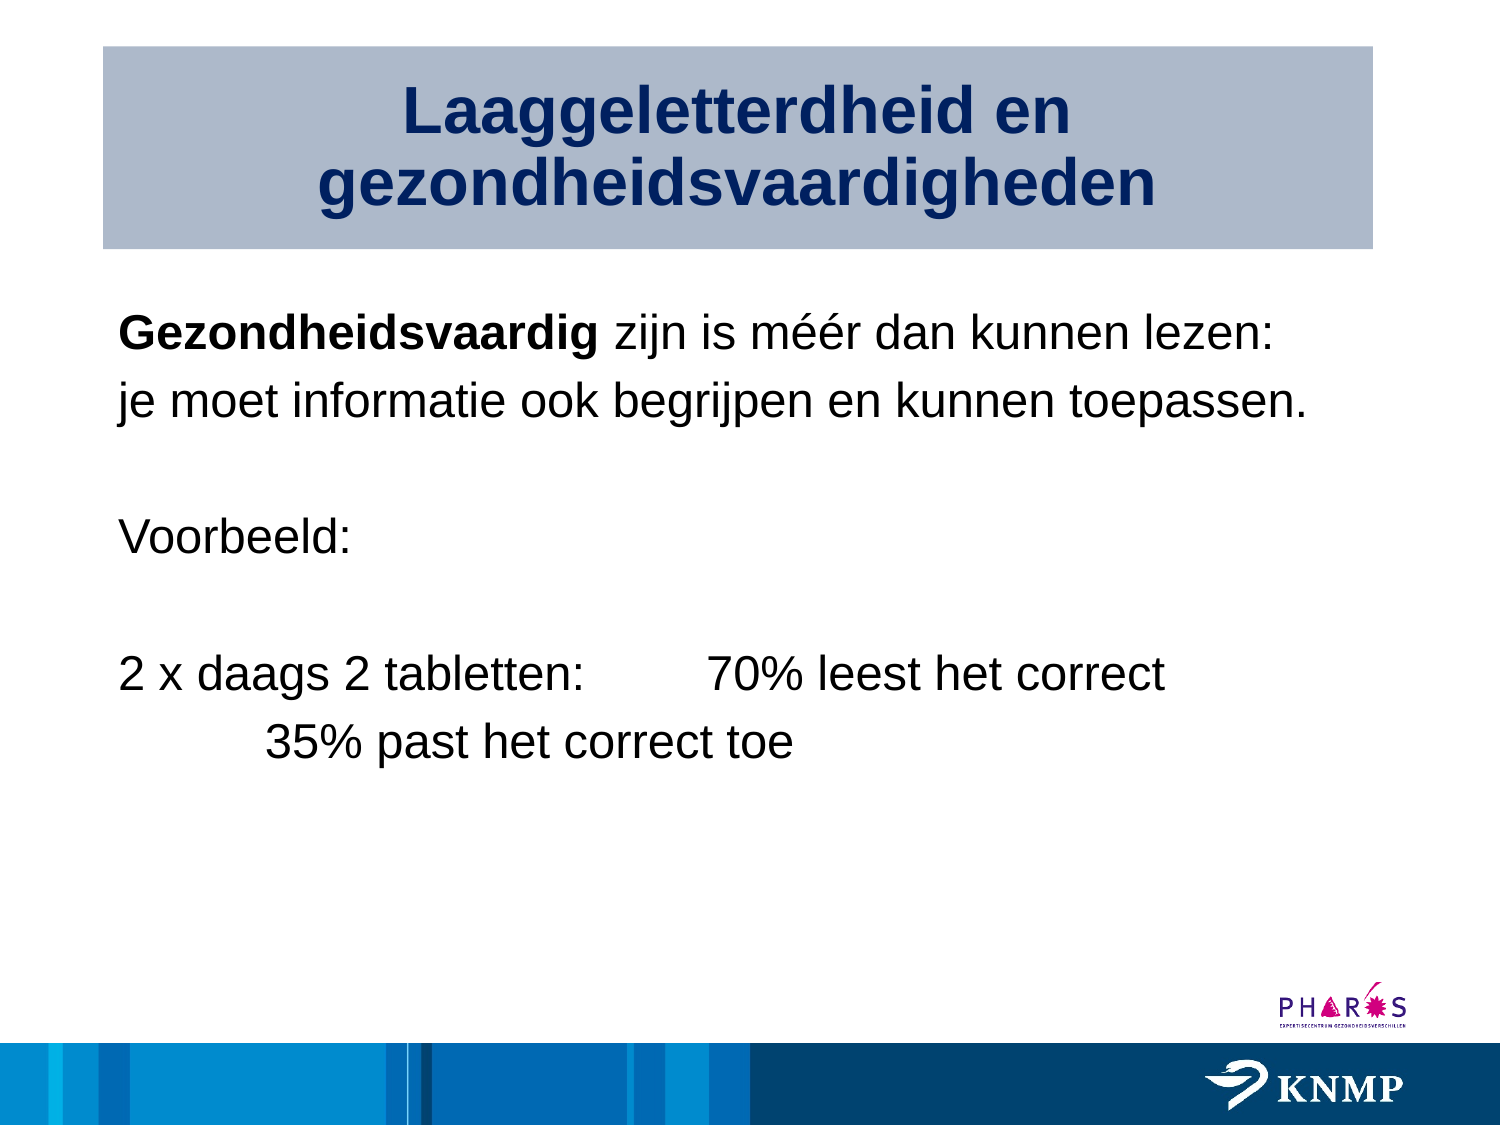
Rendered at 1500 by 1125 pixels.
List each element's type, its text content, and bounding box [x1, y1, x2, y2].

picture [635, 1043, 665, 1125]
picture [710, 1043, 1500, 1125]
picture [1279, 982, 1435, 1033]
title Laaggeletterdheid en gezondheidsvaardigheden [103, 46, 1373, 250]
picture [99, 1043, 129, 1125]
picture [386, 1043, 626, 1125]
list Gezondheidsvaardig zijn is méér dan kunnen lezen: je moet informatie ook begrijpen en kunnen toepassen. Voorbeeld: 2 x daags 2 tabletten: 70% leest het correct 35% past het correct toe [103, 299, 1417, 784]
